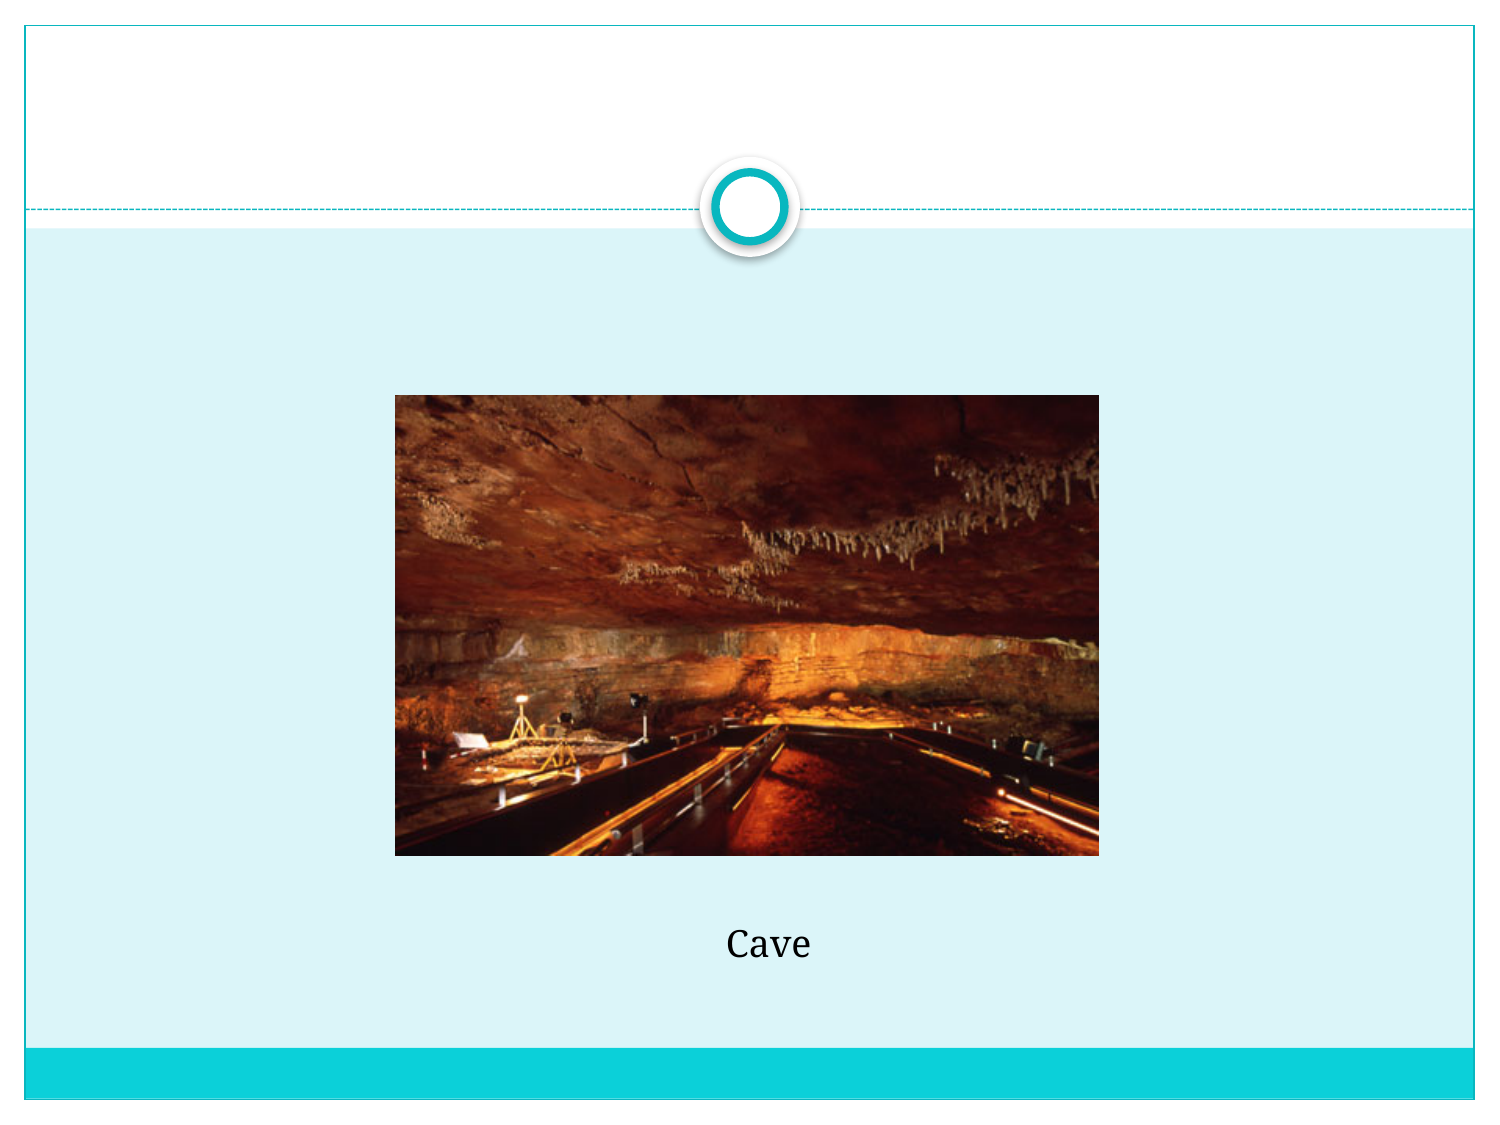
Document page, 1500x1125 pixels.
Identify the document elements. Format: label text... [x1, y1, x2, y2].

text_box Cave [462, 912, 1075, 973]
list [395, 395, 1099, 856]
